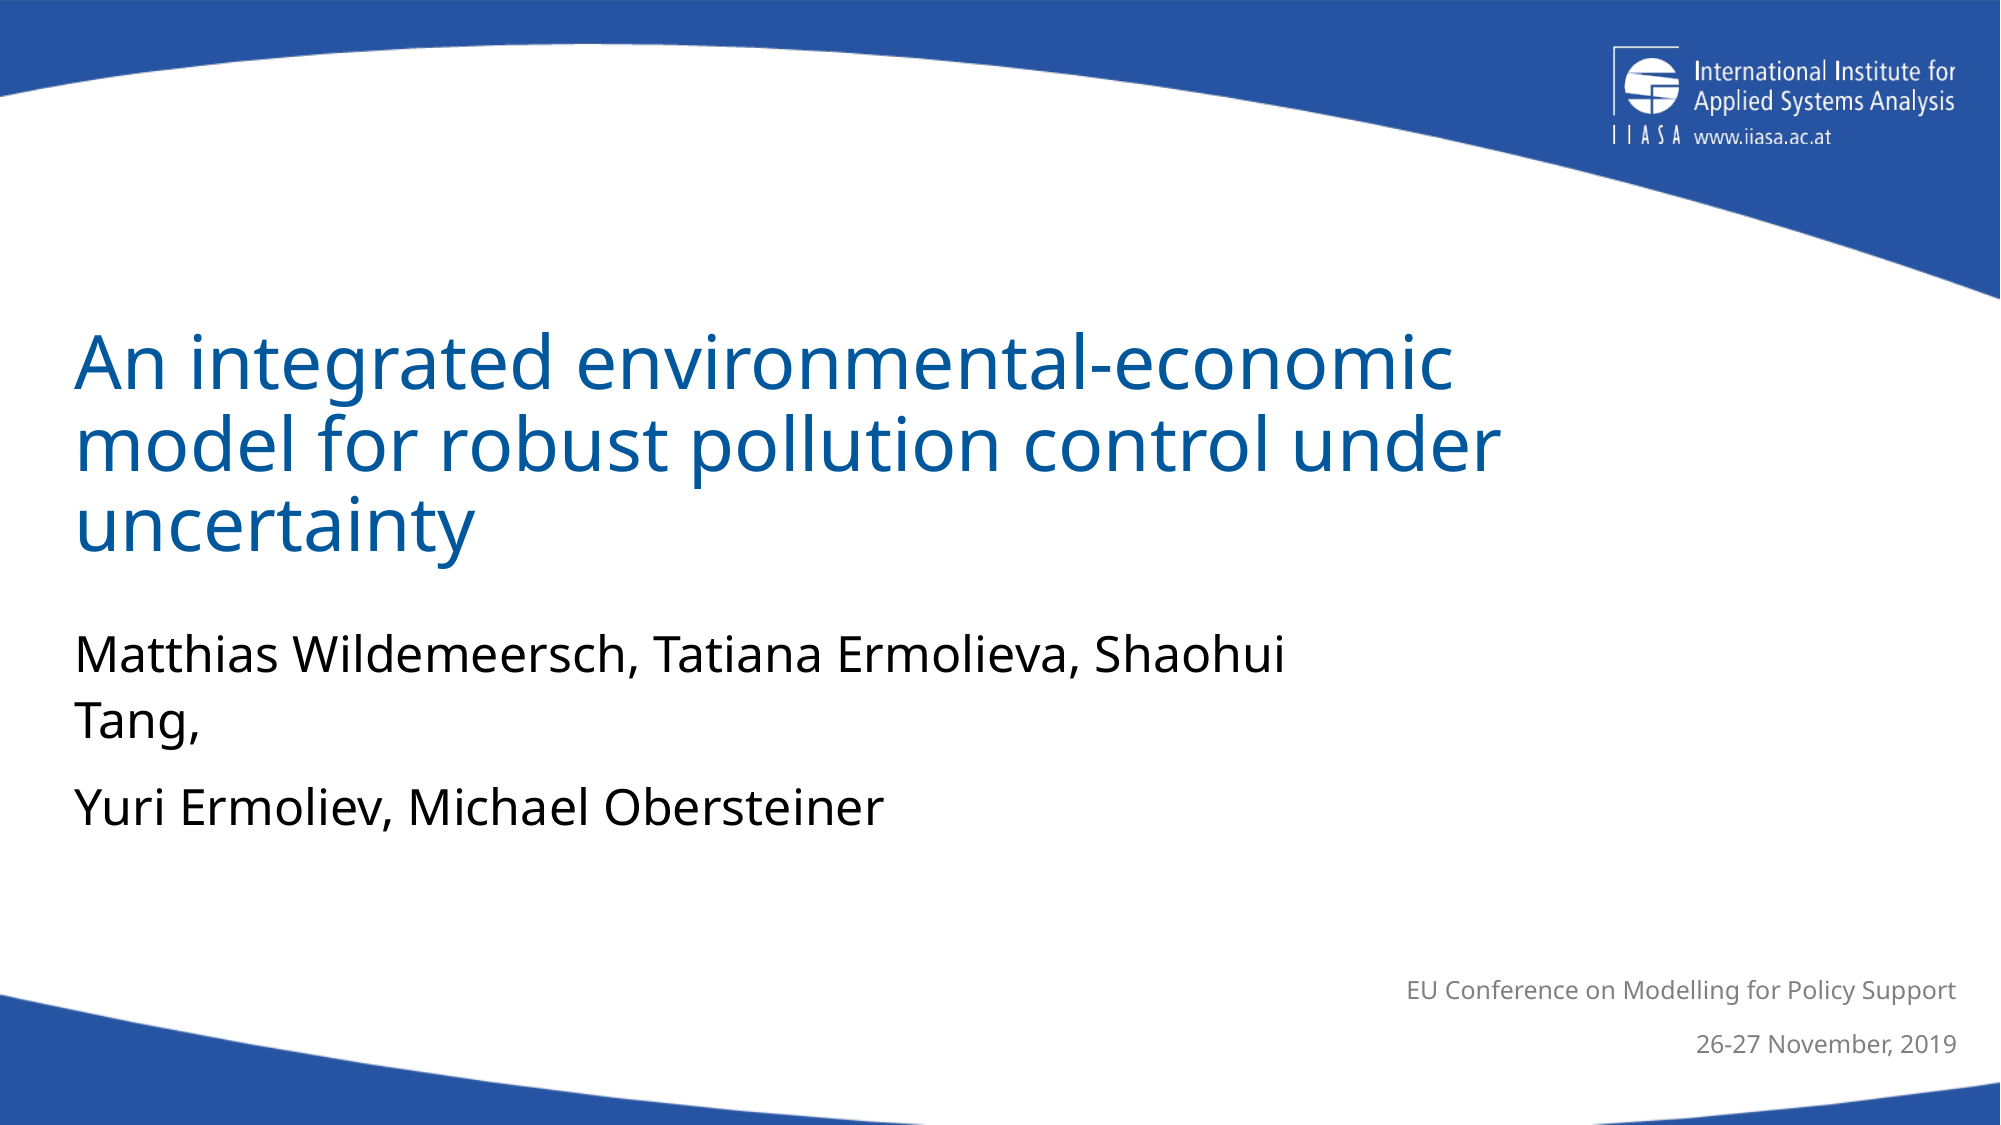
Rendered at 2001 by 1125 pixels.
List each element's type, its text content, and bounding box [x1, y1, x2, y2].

picture [0, 0, 2000, 322]
text_box EU Conference on Modelling for Policy Support 26-27 November, 2019 [1253, 885, 1973, 1067]
picture [0, 885, 2000, 1125]
subtitle Matthias Wildemeersch, Tatiana Ermolieva, Shaohui Tang, Yuri Ermoliev, Michael Obersteiner [59, 608, 1404, 778]
title An integrated environmental-economic model for robust pollution control under uncertainty [59, 369, 1644, 576]
